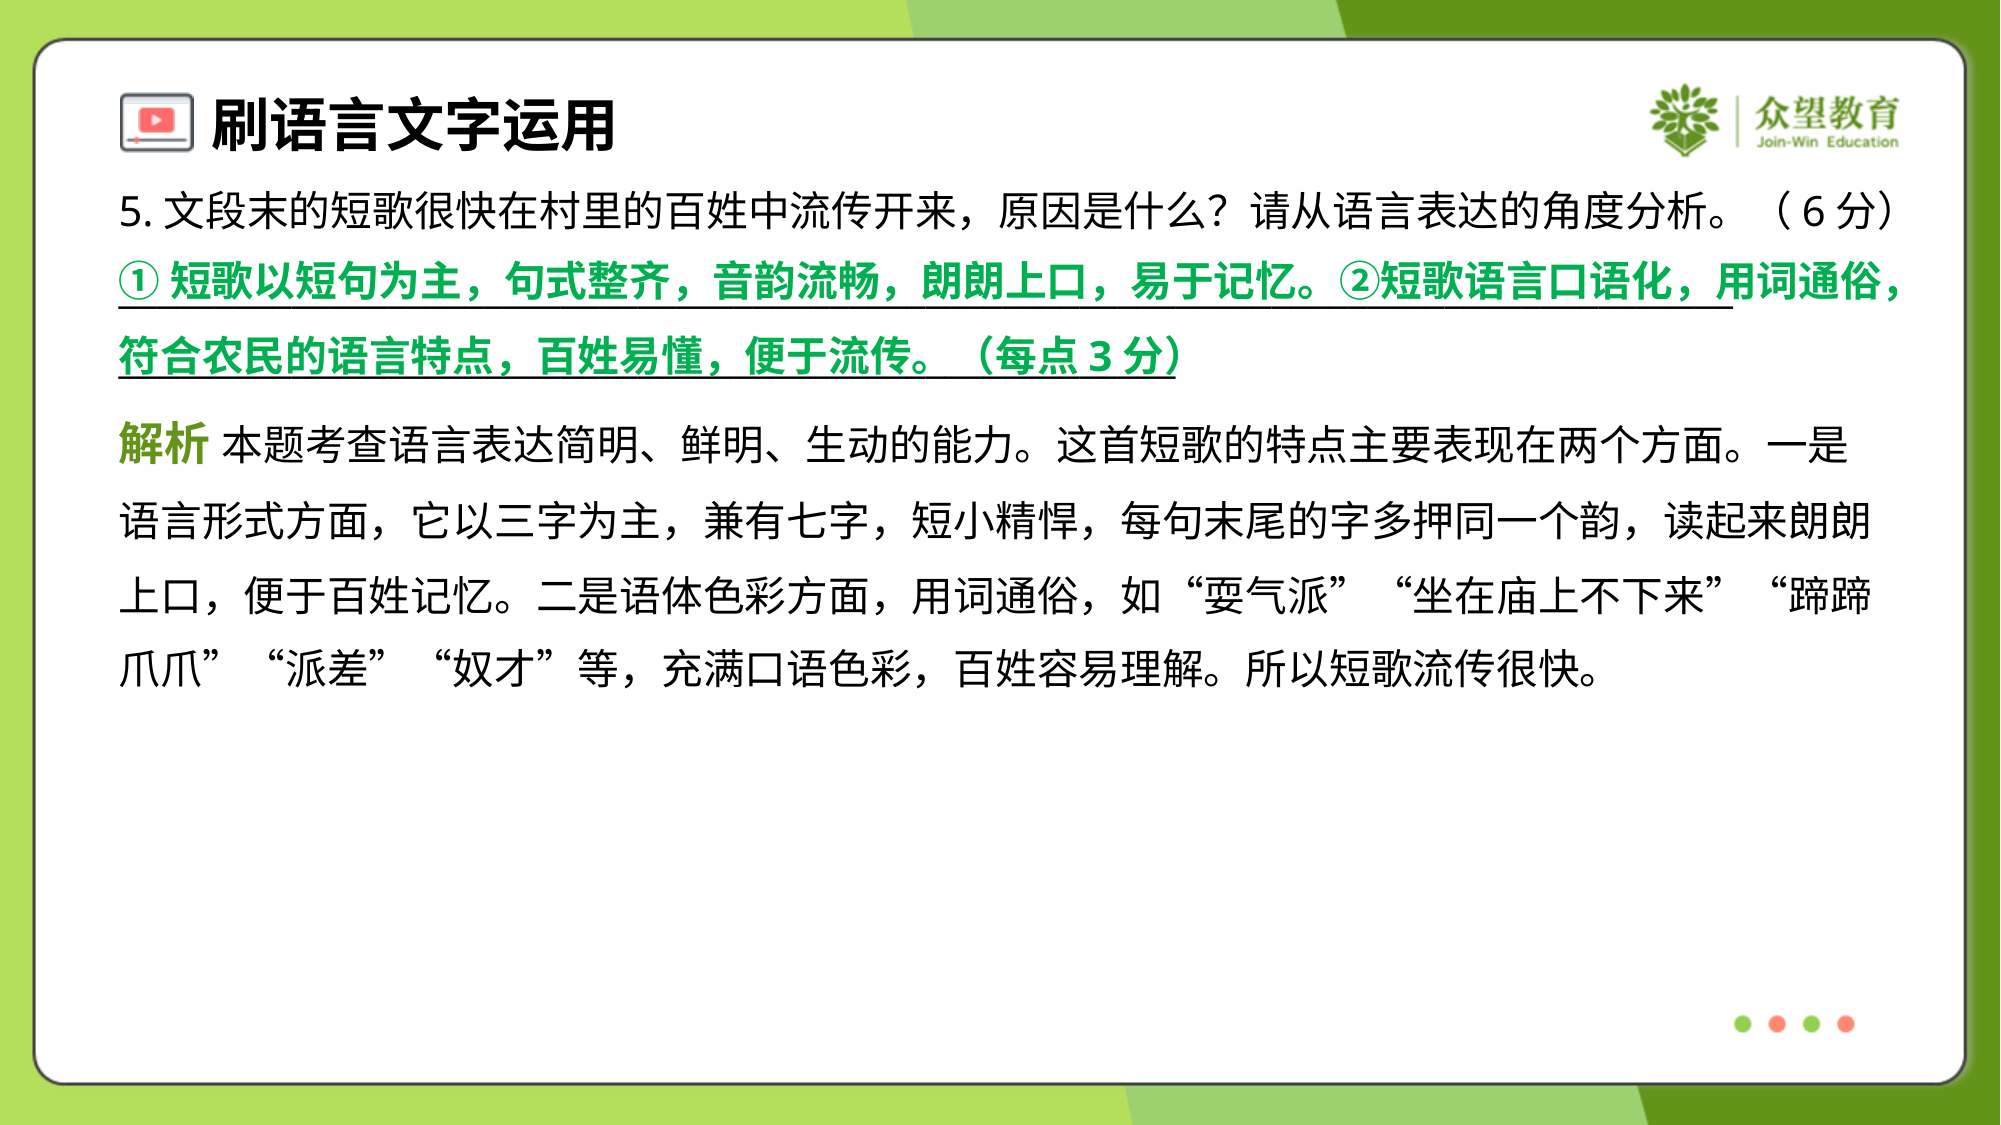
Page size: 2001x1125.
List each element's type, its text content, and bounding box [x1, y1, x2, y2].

picture [0, 0, 2000, 1125]
text_box ①短歌以短句为主，句式整齐，音韵流畅，朗朗上口，易于记忆。②短歌语言口语化，用词通俗，符合农民的语言特点，百姓易懂，便于流传。（每点3分） [118, 230, 1883, 373]
text_box 解析 本题考查语言表达简明、鲜明、生动的能力。这首短歌的特点主要表现在两个方面。一是 语言形式方面，它以三字为主，兼有七字，短小精悍，每句末尾的字多押同一个韵，读起来朗朗 上口，便于百姓记忆。二是语体色彩方面，用词通俗，如“耍气派”“坐在庙上不下来”“蹄蹄 爪爪”“派差”“奴才”等，充满口语色彩，百姓容易理解。所以短歌流传很快。 [118, 392, 1883, 685]
text_box 5.文段末的短歌很快在村里的百姓中流传开来，原因是什么？请从语言表达的角度分析。（6分） ____________________________________________________________________________________ _______________________________________________________ [118, 159, 1883, 230]
